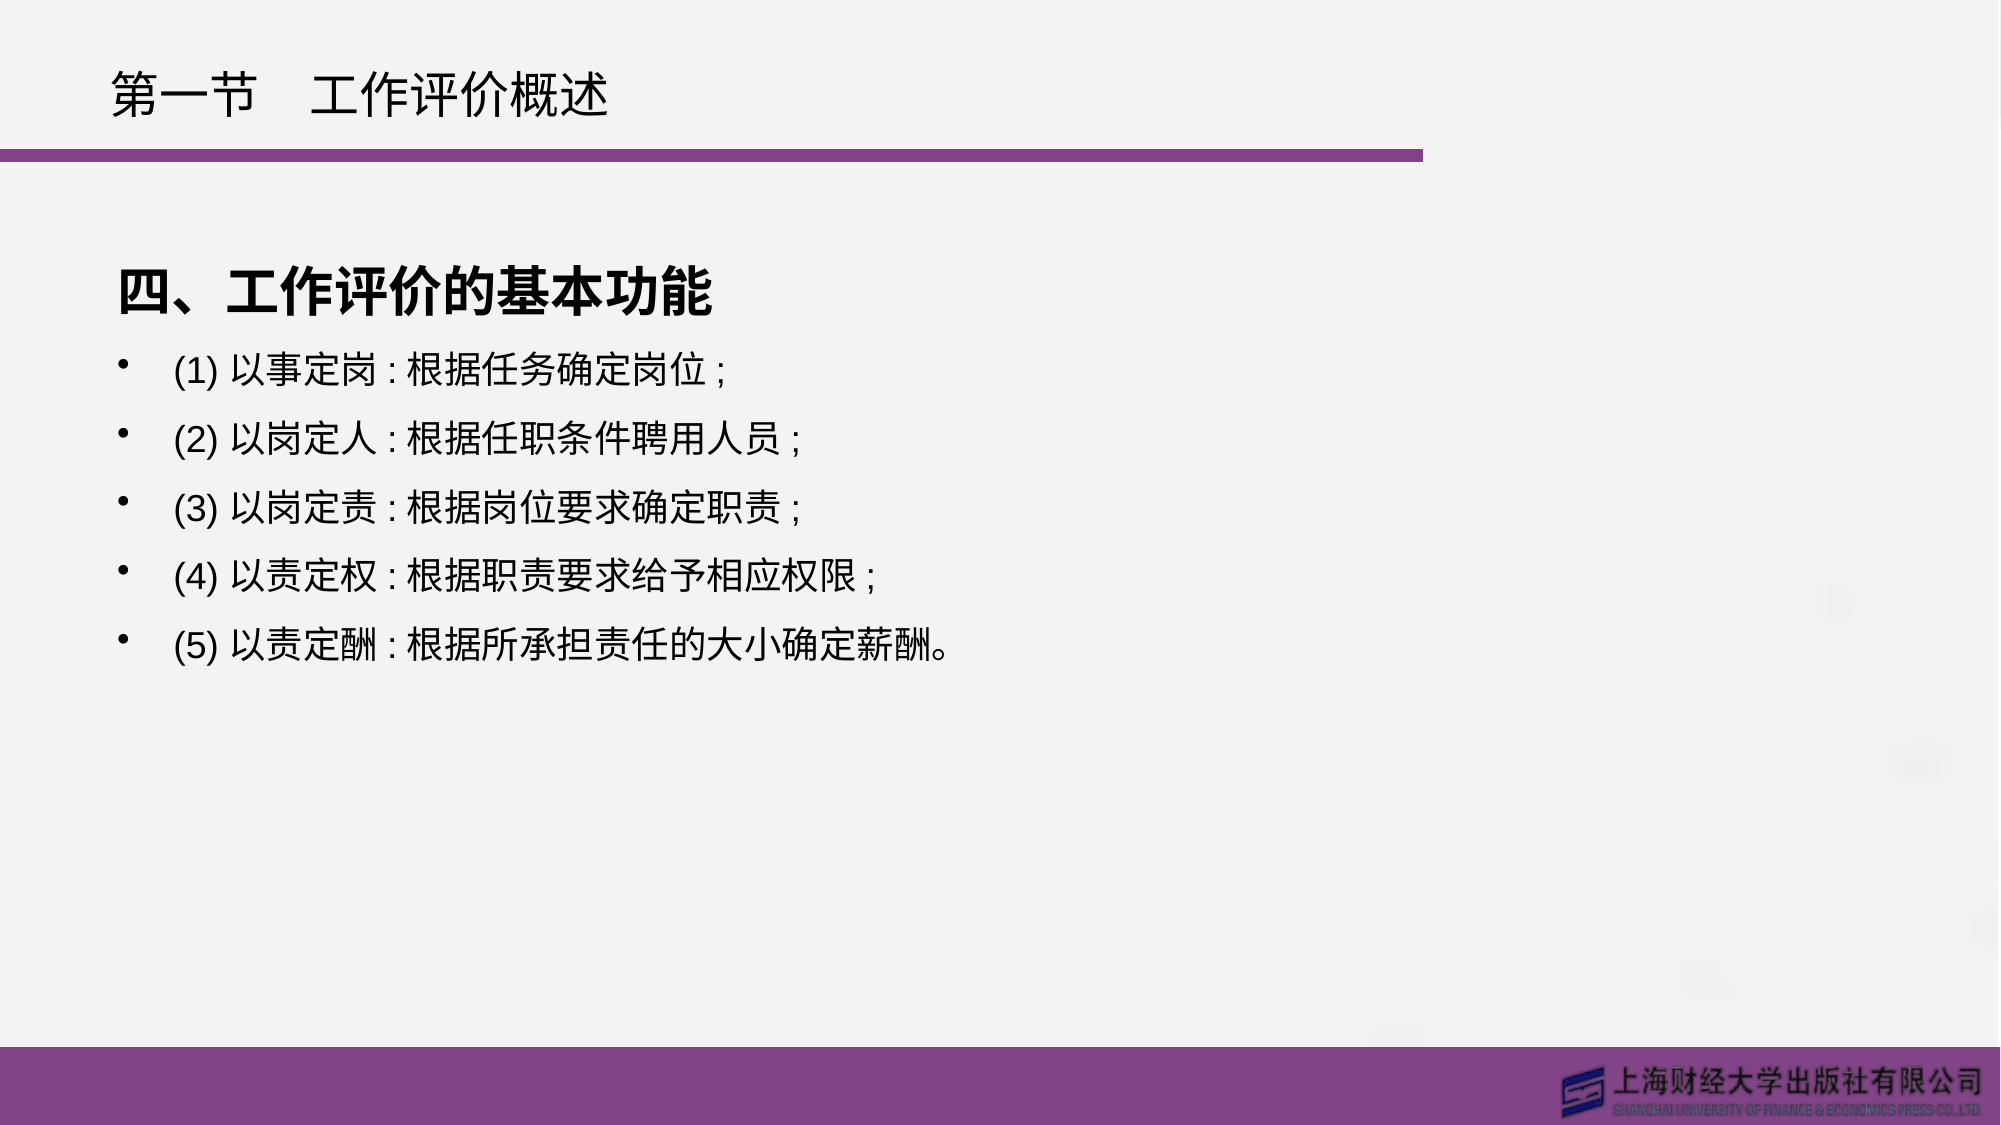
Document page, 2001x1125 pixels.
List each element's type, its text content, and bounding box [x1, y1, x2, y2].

list 四、工作评价的基本功能 (1)以事定岗:根据任务确定岗位; (2)以岗定人:根据任职条件聘用人员; (3)以岗定责:根据岗位要求确定职责; (4)以责定权:根据职责要求给予相应权限; (5)以责定酬:根据所承担责任的大小确定薪酬。 [102, 233, 1898, 1032]
picture [0, 0, 2001, 1125]
title 第一节 工作评价概述 [94, 42, 1451, 146]
